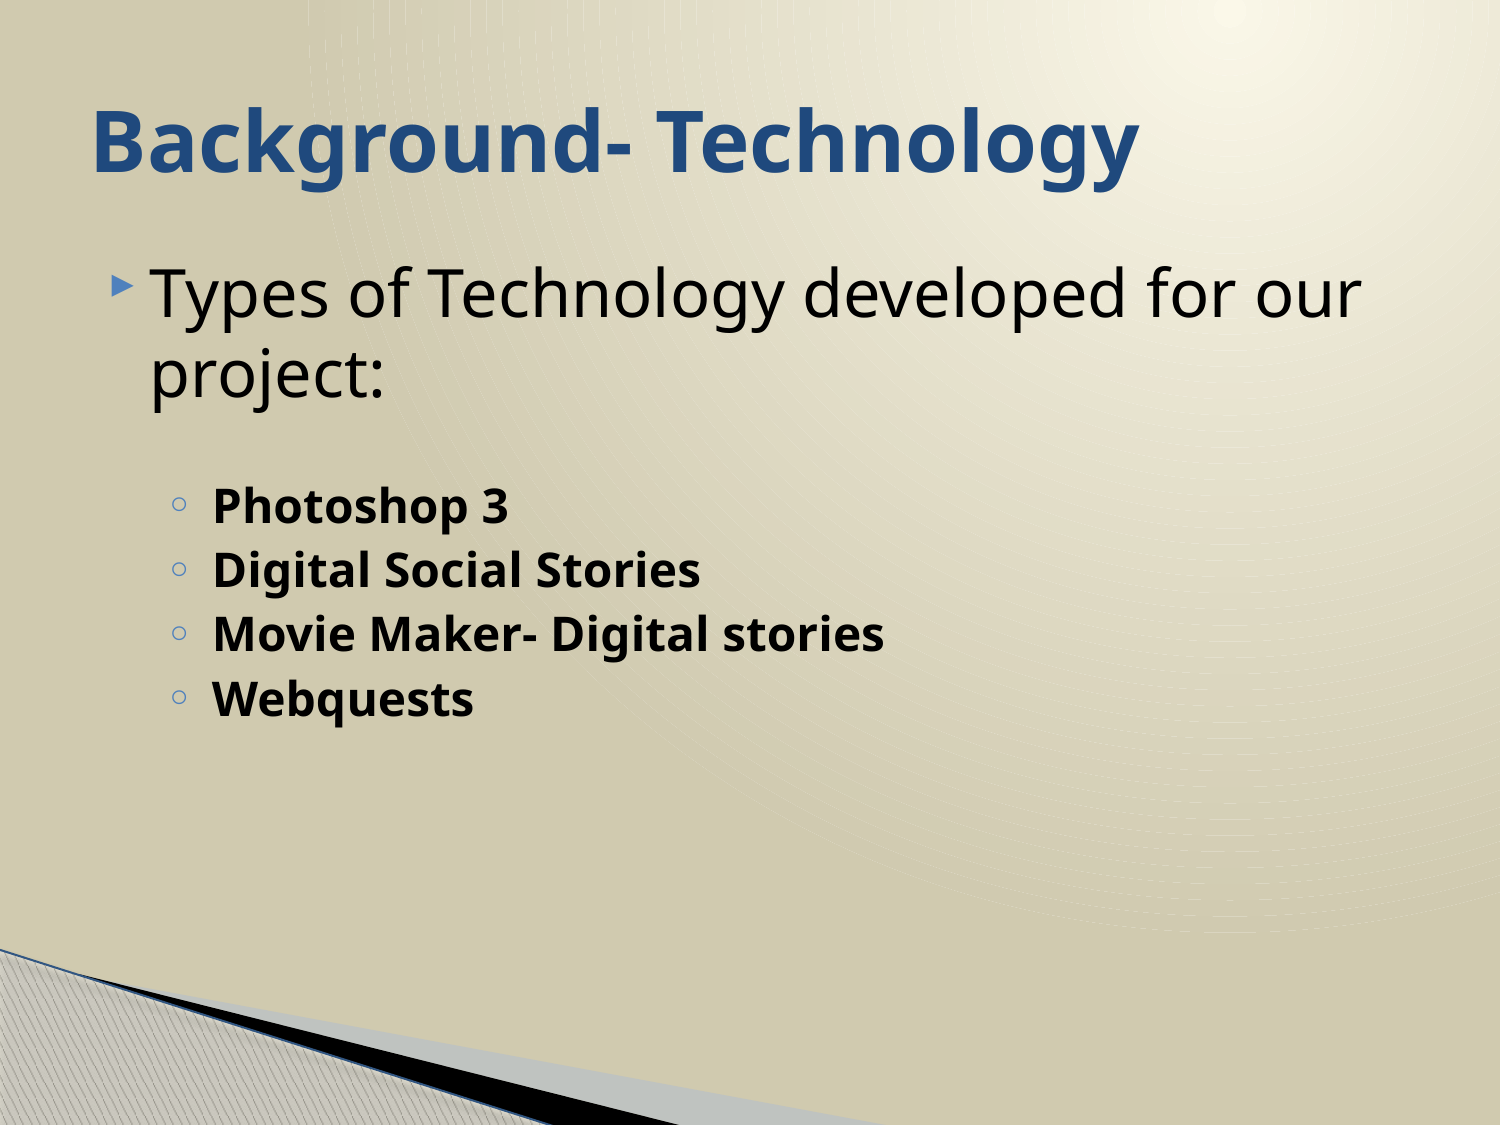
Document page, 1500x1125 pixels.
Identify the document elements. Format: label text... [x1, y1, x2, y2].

list Types of Technology developed for our project: Photoshop 3 Digital Social Stories Movie Maker- Digital stories Webquests [74, 242, 1426, 986]
title Background- Technology [75, 45, 1425, 233]
